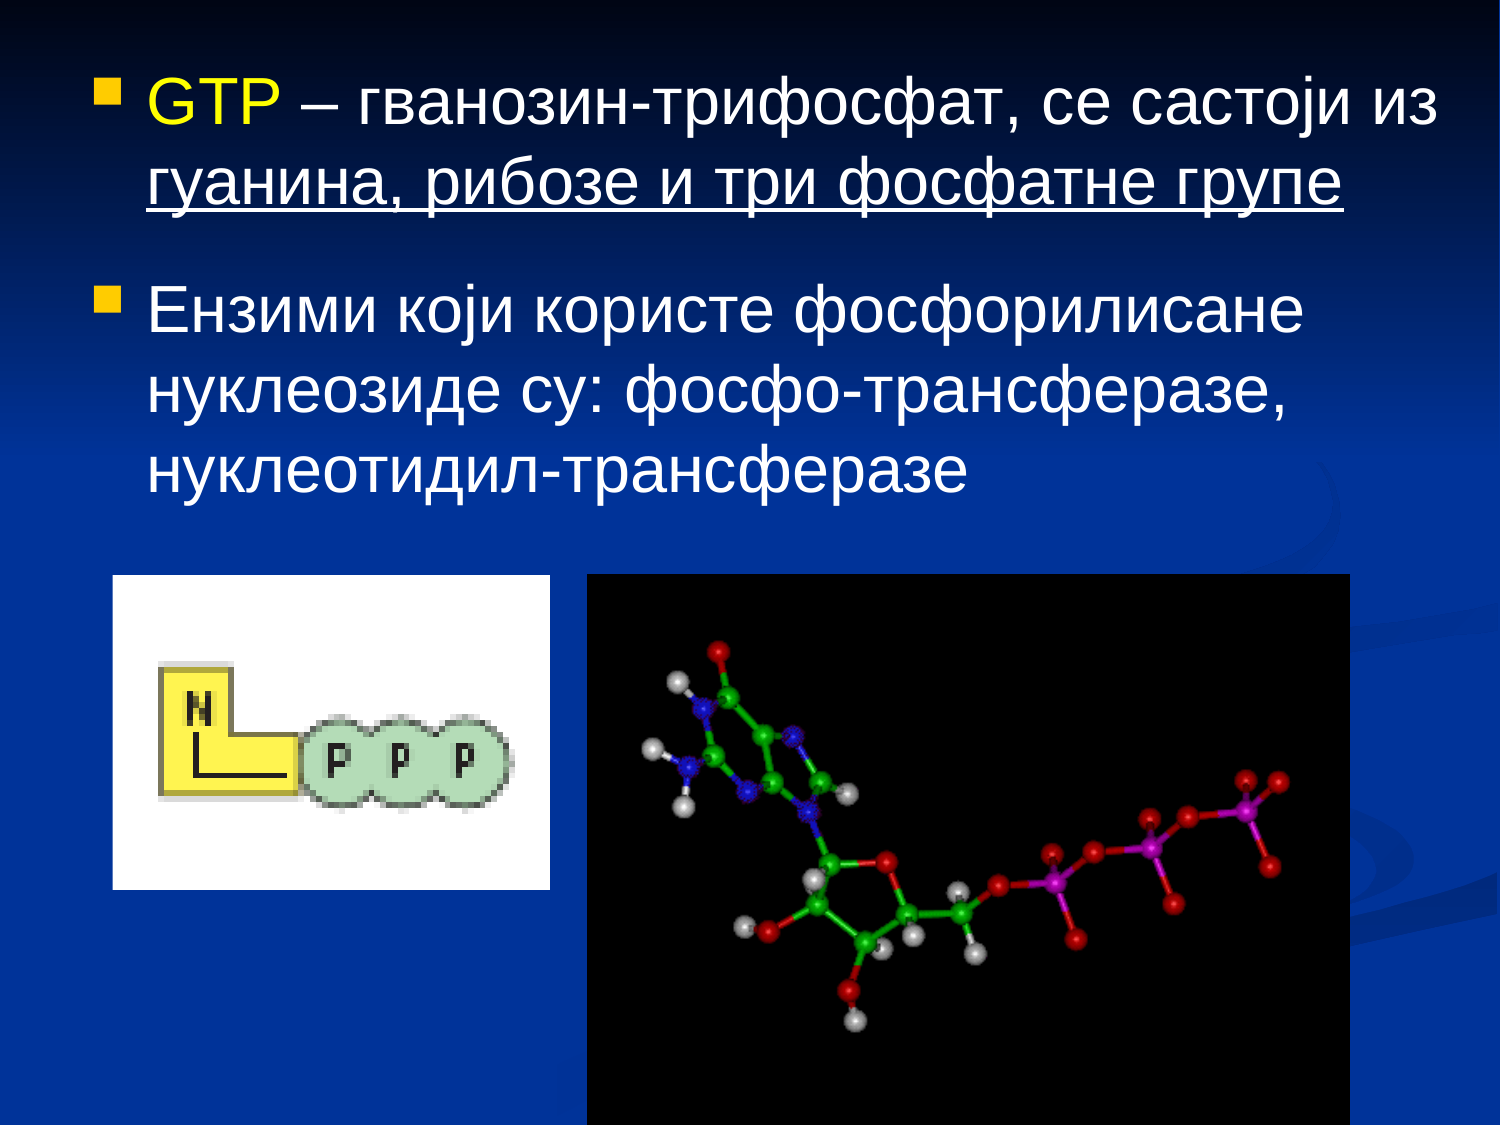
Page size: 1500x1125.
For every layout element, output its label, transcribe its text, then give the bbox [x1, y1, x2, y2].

list GTP – гванозин-трифосфат, се састоји из гуанина, рибозе и три фосфатне групе Ензими који користе фосфорилисане нуклеозиде су: фосфо-трансферазе, нуклеотидил-трансферазе [75, 50, 1500, 1005]
picture [112, 574, 551, 891]
picture [587, 574, 1351, 1125]
